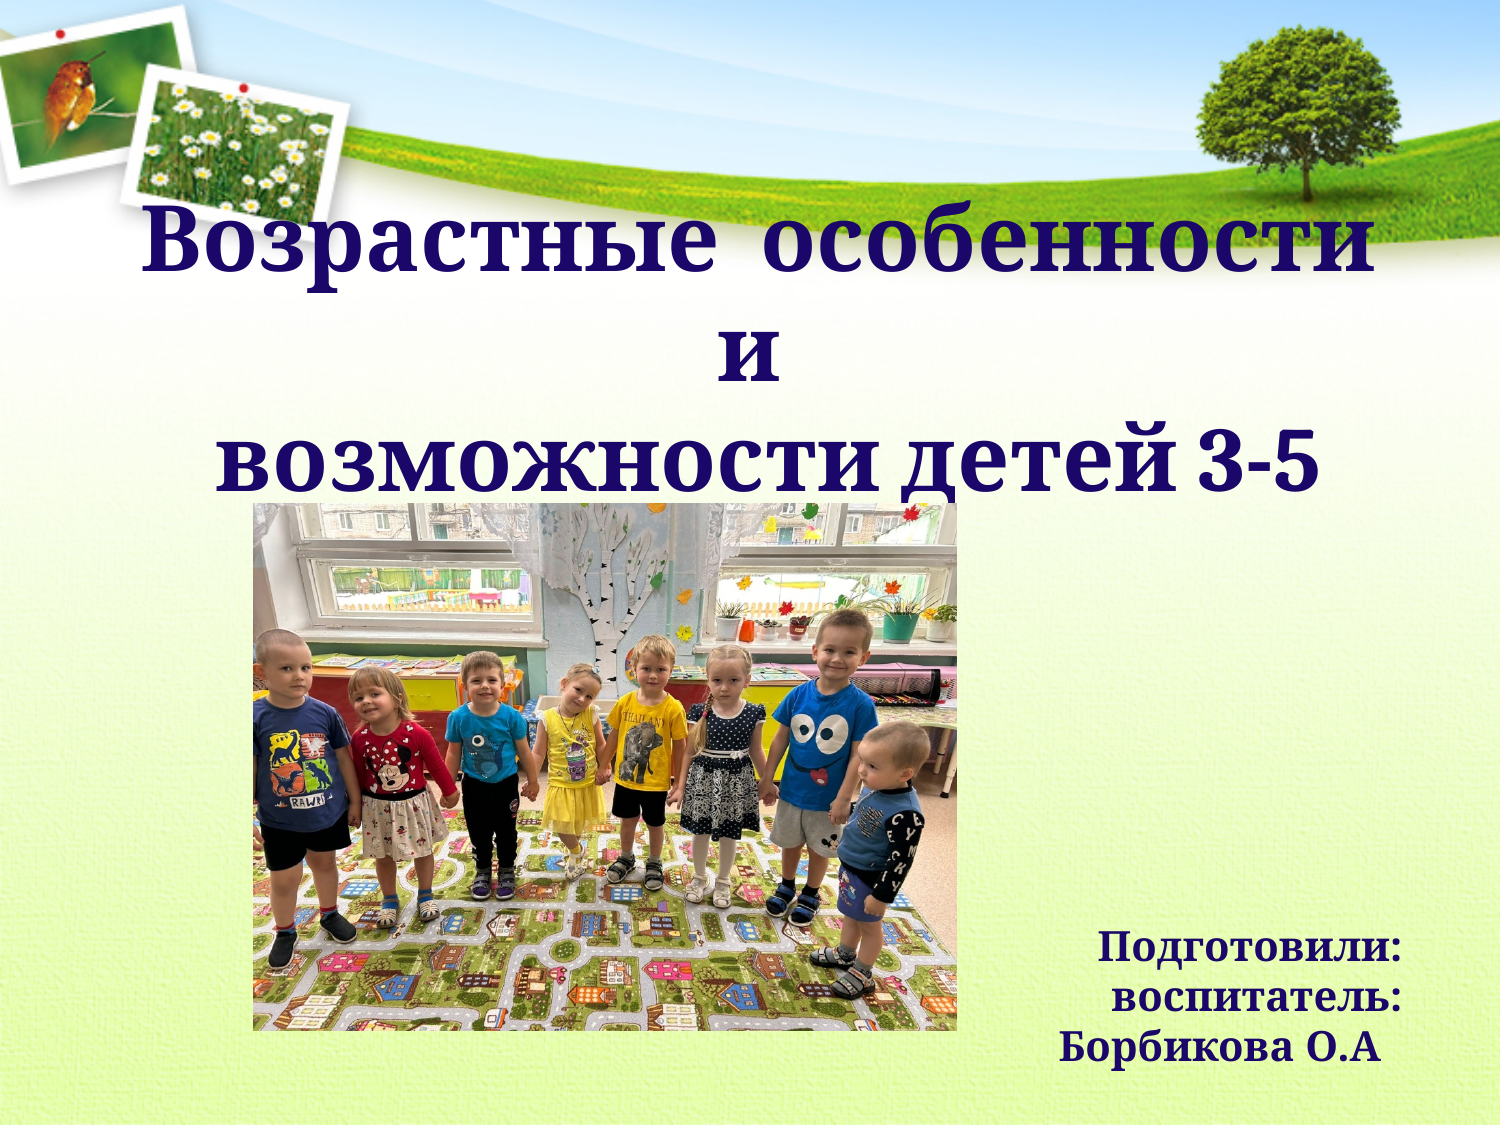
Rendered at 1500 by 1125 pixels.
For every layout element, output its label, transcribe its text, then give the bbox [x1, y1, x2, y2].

picture [253, 503, 957, 1031]
text_box Возрастные особенности и возможности детей 3-5 лет Подготовили: воспитатель: Борбикова О.А [100, 0, 1418, 1047]
picture [0, 0, 1500, 1125]
